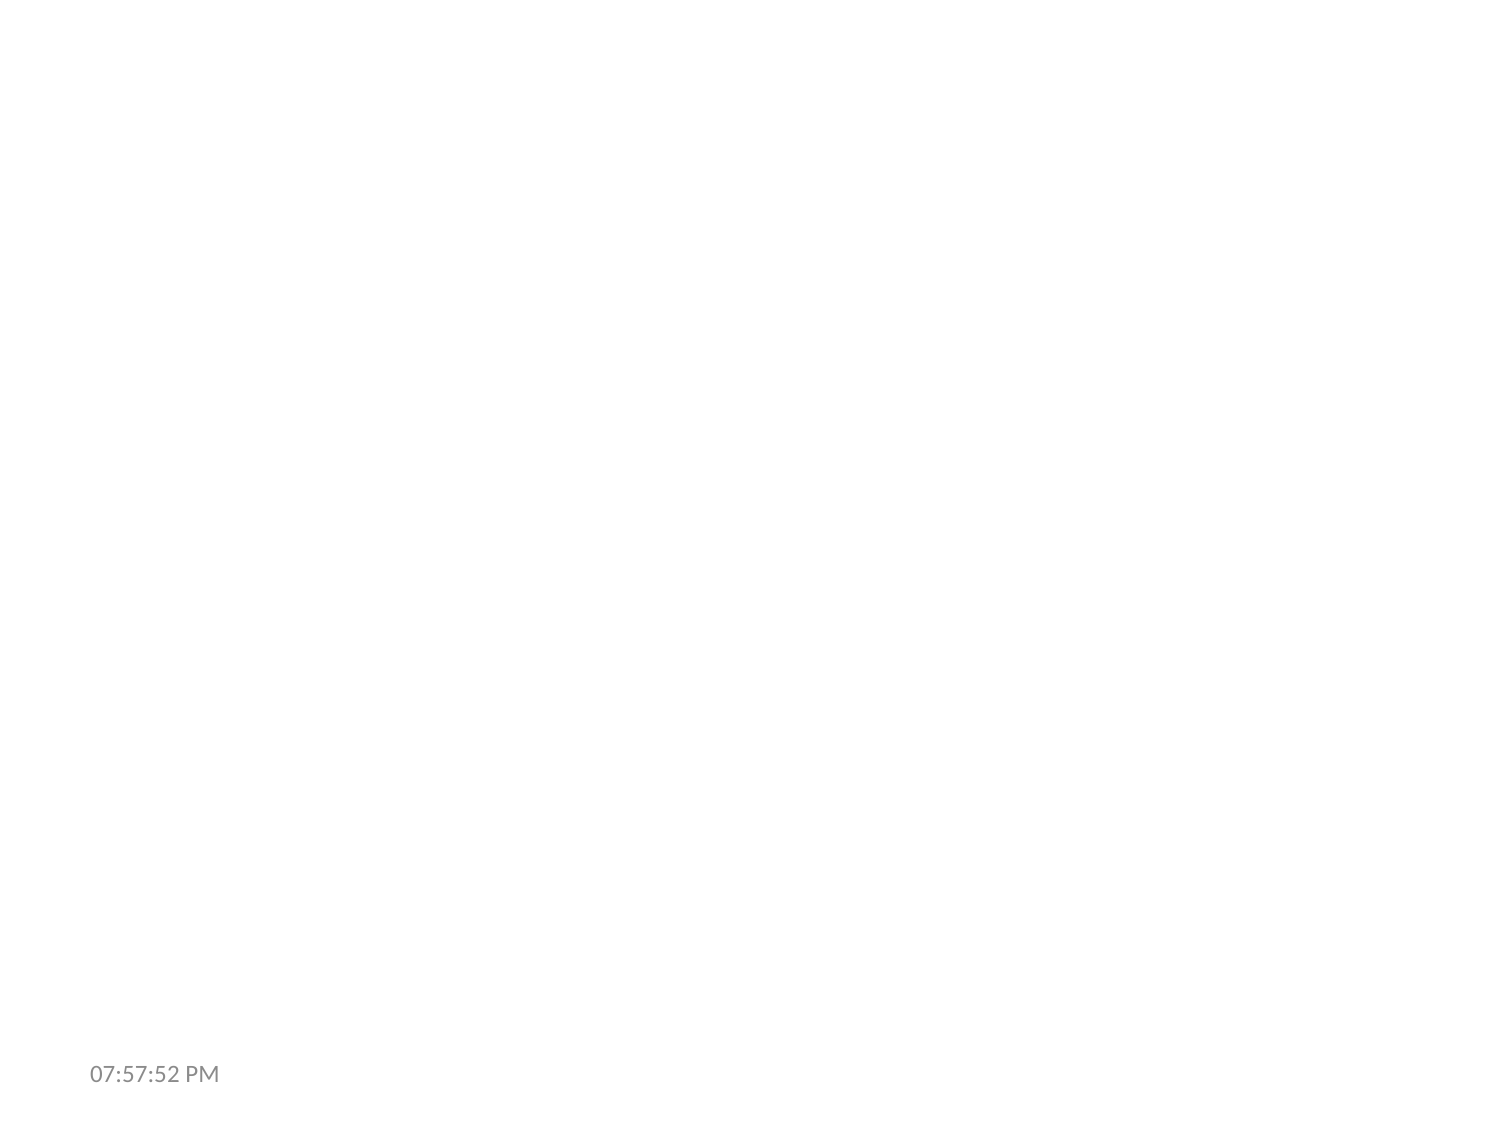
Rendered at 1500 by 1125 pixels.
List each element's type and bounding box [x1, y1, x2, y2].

slide_number [75, 1042, 425, 1103]
